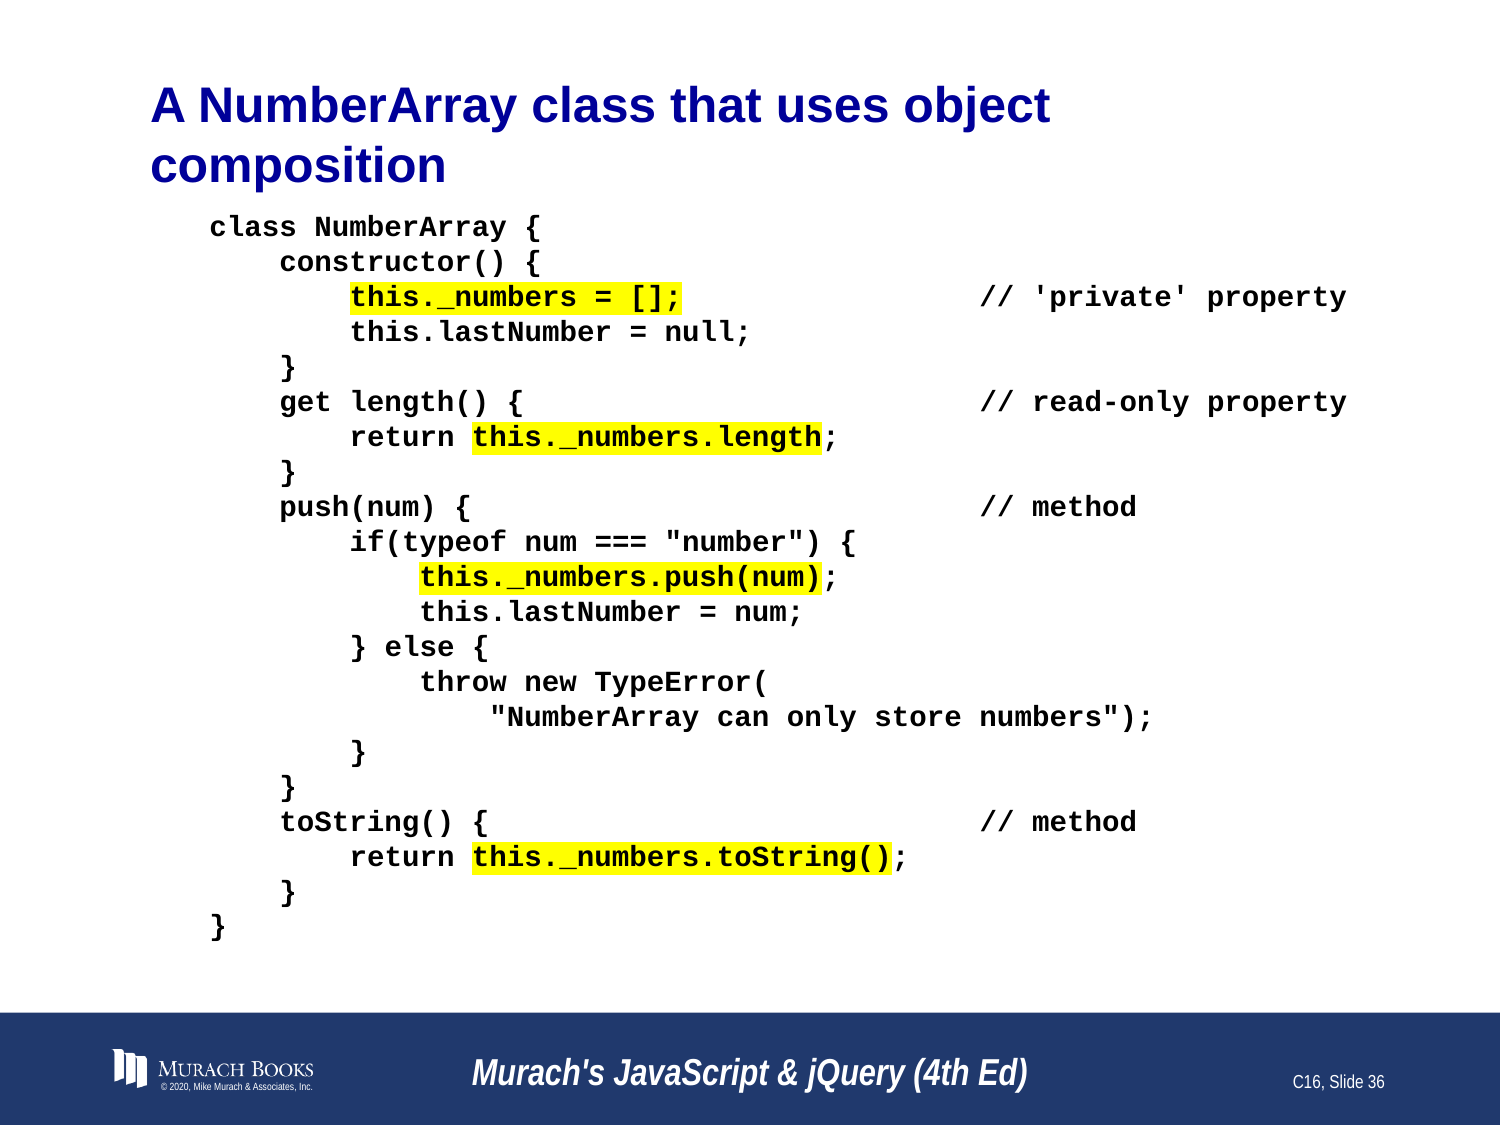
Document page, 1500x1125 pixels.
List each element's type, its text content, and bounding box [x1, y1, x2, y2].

list class NumberArray { constructor() { this._numbers = []; // 'private' property this.lastNumber = null; } get length() { // read-only property return this._numbers.length; } push(num) { // method if(typeof num === "number") { this._numbers.push(num); this.lastNumber = num; } else { throw new TypeError( "NumberArray can only store numbers"); } } toString() { // method return this._numbers.toString(); } } [137, 200, 1363, 1000]
slide_number C16, Slide 36 [1087, 1025, 1400, 1100]
slide_number Murach's JavaScript & jQuery (4th Ed) [463, 1025, 1050, 1100]
footer © 2020, Mike Murach & Associates, Inc. [12, 1025, 463, 1100]
title A NumberArray class that uses object composition [150, 72, 1350, 194]
